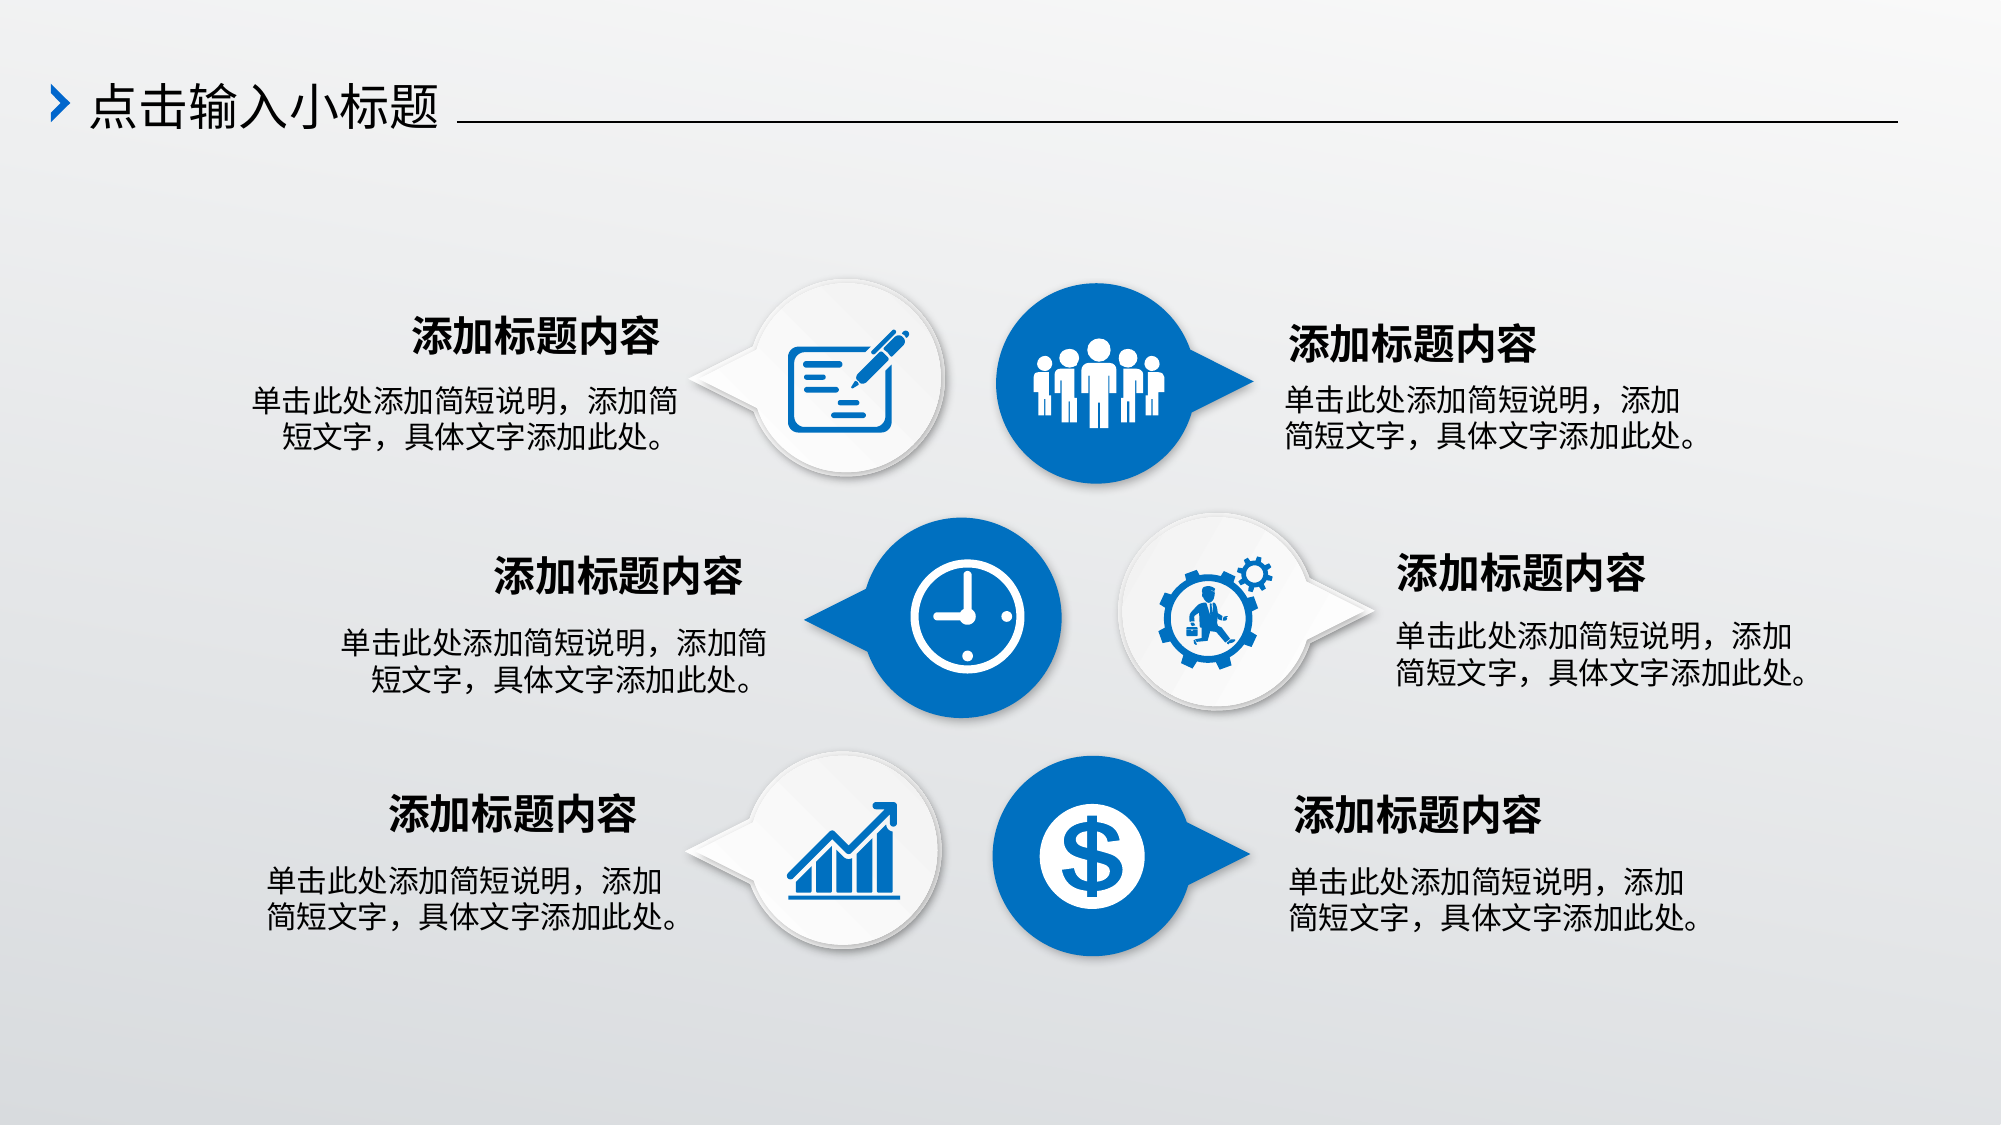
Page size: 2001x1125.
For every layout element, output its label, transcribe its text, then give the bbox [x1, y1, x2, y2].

text_box [1037, 801, 1147, 912]
text_box 单击此处添加简短说明，添加简短文字，具体文字添加此处。 [1273, 855, 1725, 944]
text_box [1118, 348, 1144, 423]
text_box [1081, 338, 1117, 429]
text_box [714, 721, 913, 979]
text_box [50, 67, 1899, 145]
text_box 添加标题内容 [395, 302, 677, 368]
text_box 单击此处添加简短说明，添加简短文字，具体文字添加此处。 [307, 617, 783, 706]
text_box [993, 281, 1256, 486]
text_box 添加标题内容 [1382, 539, 1663, 604]
text_box 添加标题内容 [1273, 310, 1554, 373]
text_box 添加标题内容 [1278, 781, 1559, 847]
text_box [717, 249, 916, 507]
text_box [1144, 355, 1165, 416]
text_box 添加标题内容 [373, 780, 654, 846]
text_box 单击此处添加简短说明，添加简短文字，具体文字添加此处。 [1381, 609, 1820, 698]
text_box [1147, 483, 1346, 741]
text_box 单击此处添加简短说明，添加简短文字，具体文字添加此处。 [228, 854, 678, 943]
text_box [1033, 355, 1053, 416]
text_box [1054, 348, 1080, 423]
text_box [801, 515, 1064, 721]
text_box 添加标题内容 [478, 542, 759, 607]
text_box [910, 559, 1025, 674]
text_box 单击此处添加简短说明，添加简短文字，具体文字添加此处。 [228, 374, 694, 463]
text_box [990, 753, 1253, 959]
text_box 单击此处添加简短说明，添加简短文字，具体文字添加此处。 [1269, 373, 1725, 462]
